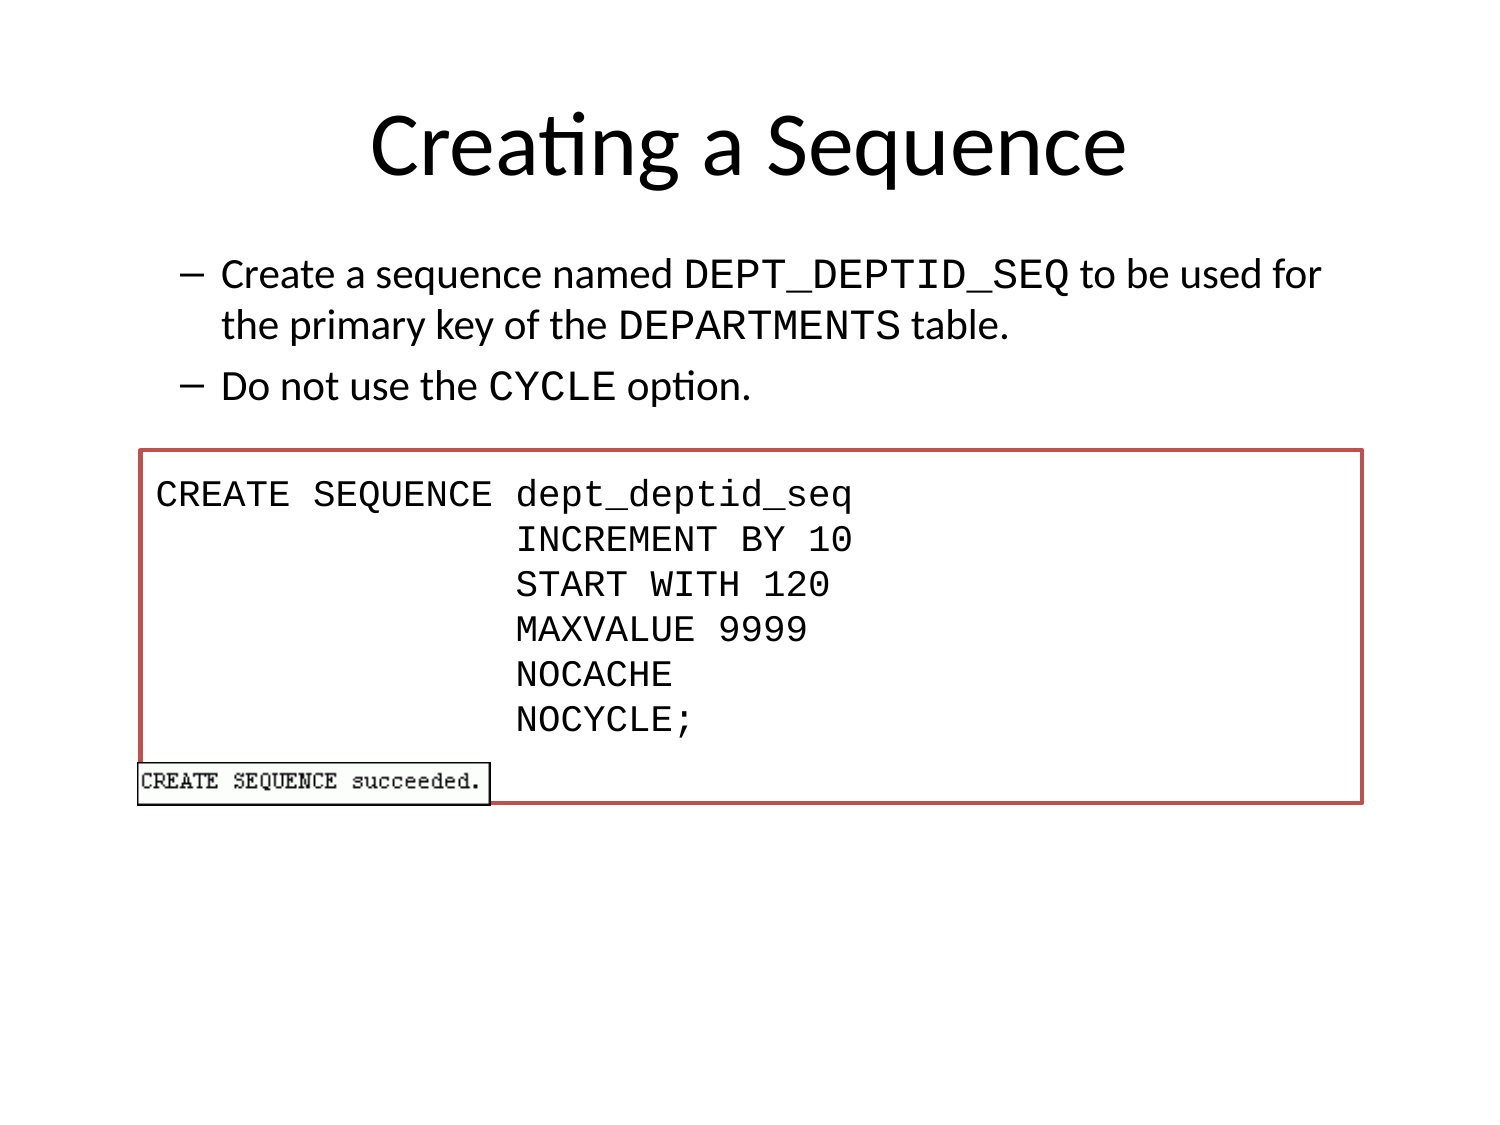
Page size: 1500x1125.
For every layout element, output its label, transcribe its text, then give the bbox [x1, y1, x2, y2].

title Creating a Sequence [75, 45, 1425, 233]
text_box CREATE SEQUENCE dept_deptid_seq INCREMENT BY 10 START WITH 120 MAXVALUE 9999 NOCACHE NOCYCLE; [138, 448, 1364, 805]
picture [137, 762, 491, 806]
list Create a sequence named DEPT_DEPTID_SEQ to be used for the primary key of the DEPARTMENTS table. Do not use the CYCLE option. [99, 237, 1399, 418]
